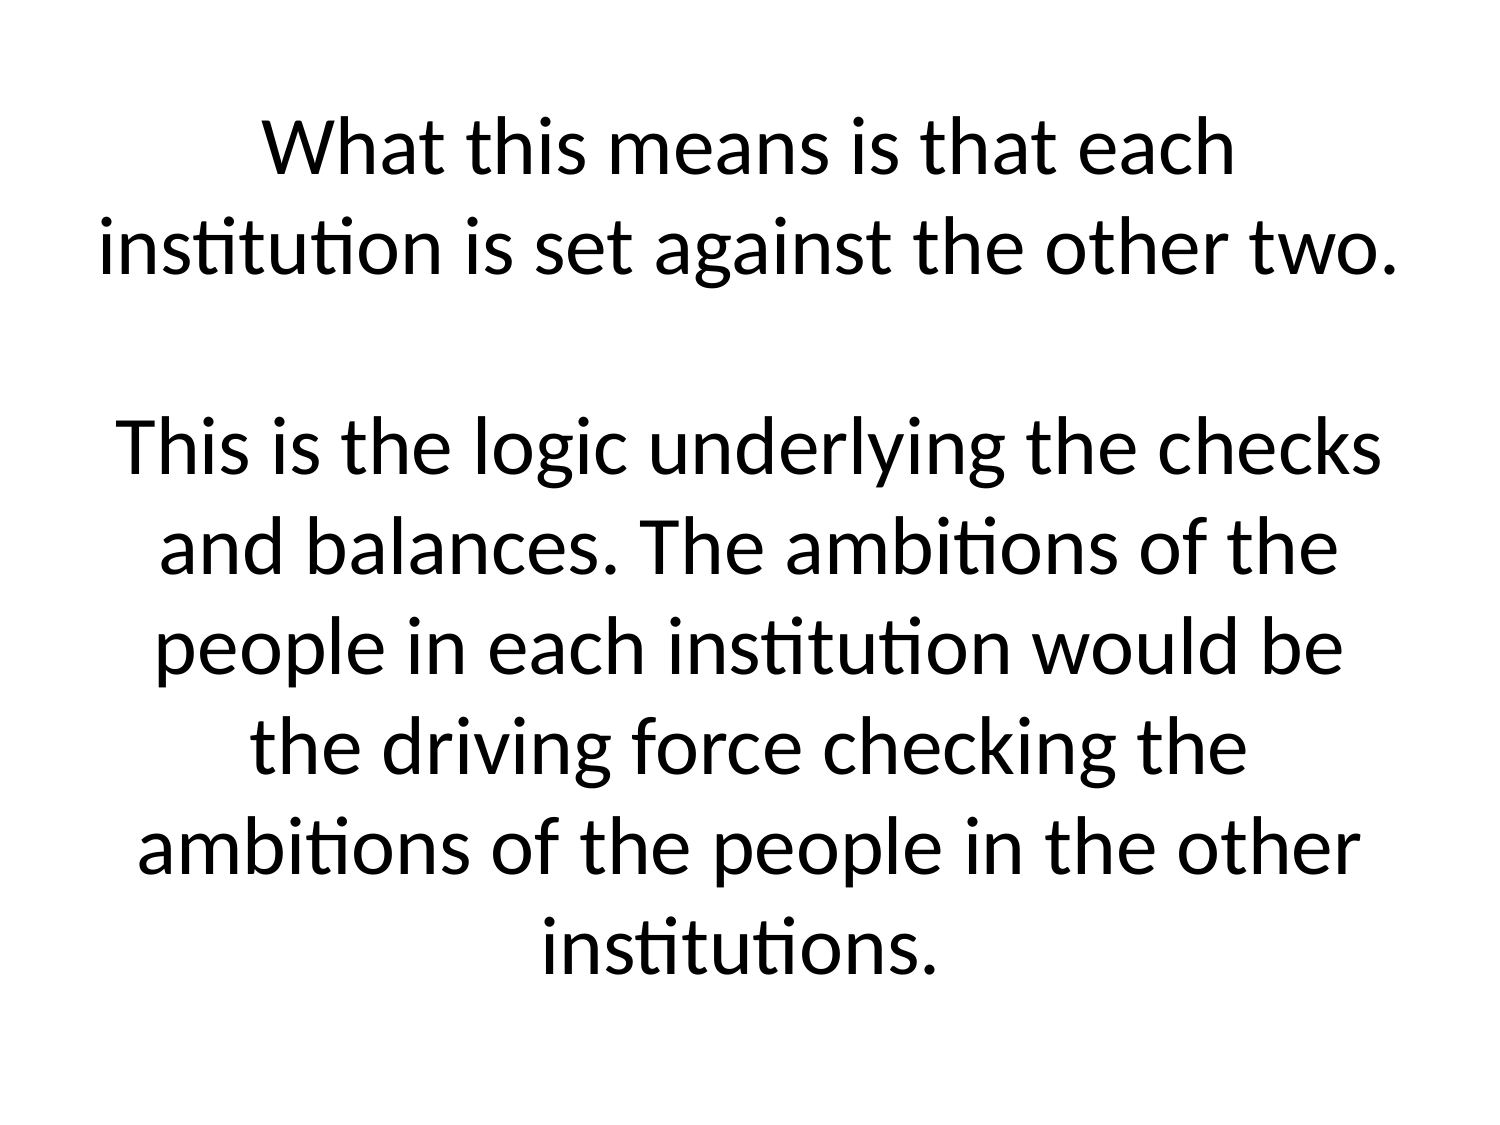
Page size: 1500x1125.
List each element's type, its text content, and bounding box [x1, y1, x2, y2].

title What this means is that each institution is set against the other two. This is the logic underlying the checks and balances. The ambitions of the people in each institution would be the driving force checking the ambitions of the people in the other institutions. [74, 44, 1426, 1038]
